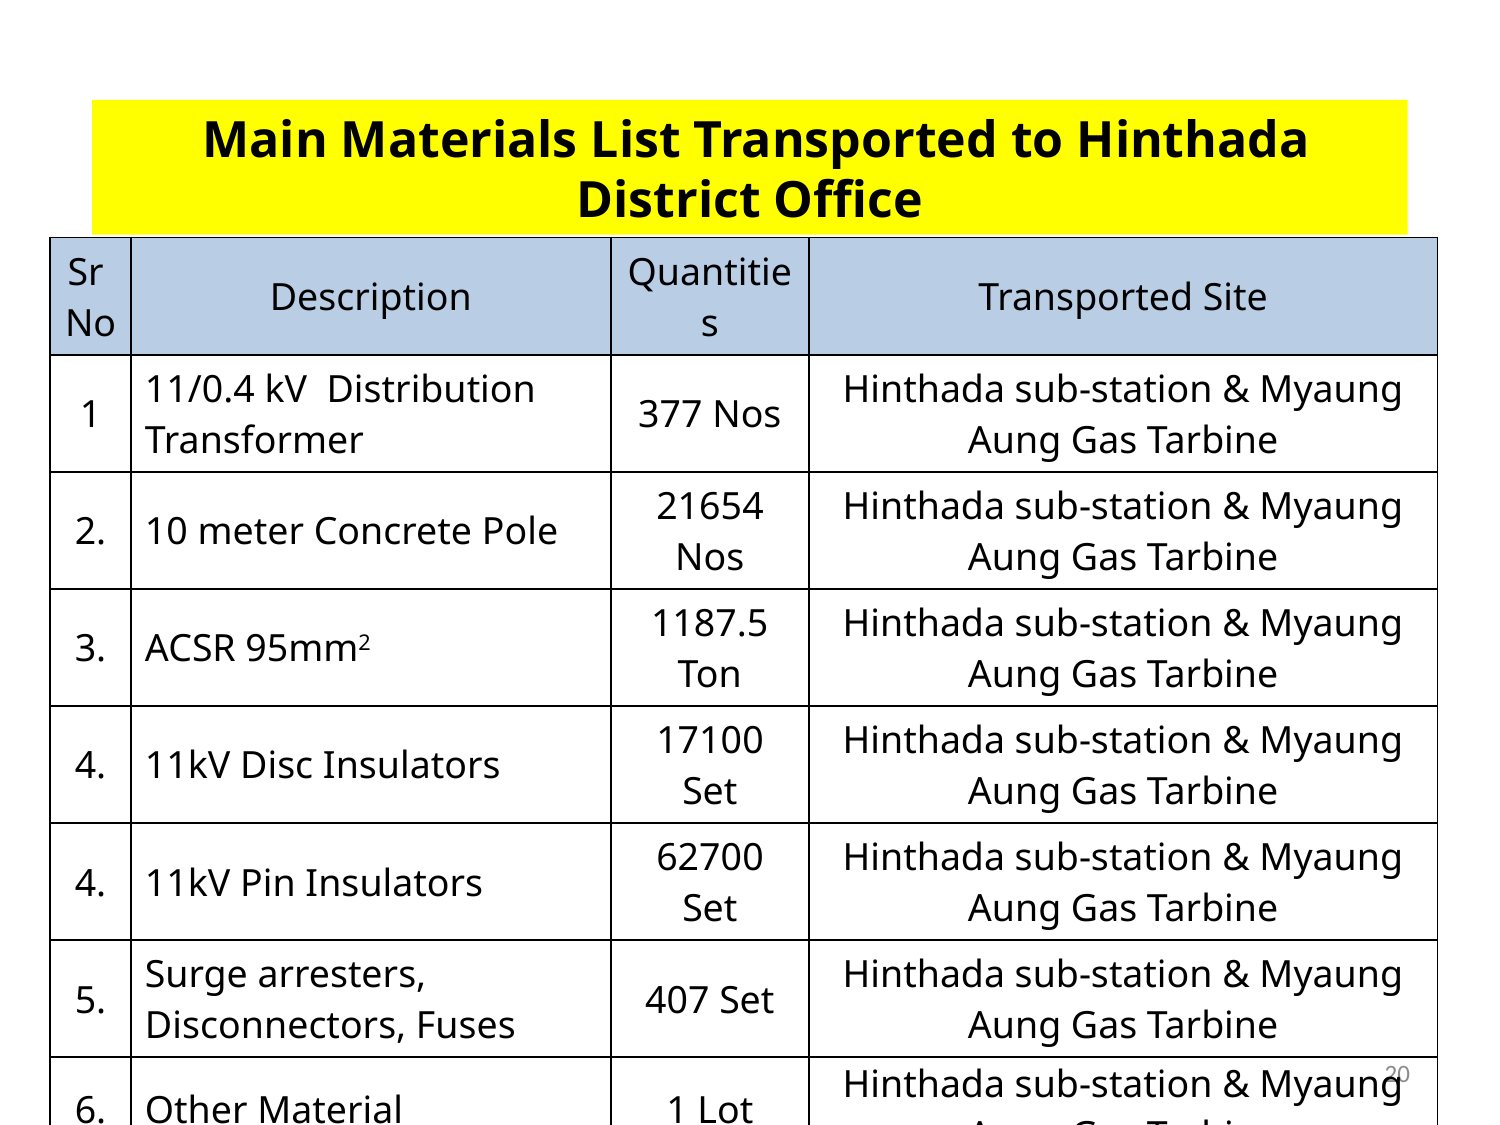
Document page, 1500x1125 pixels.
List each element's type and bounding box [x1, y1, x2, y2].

table_header [612, 238, 808, 354]
table_cell [810, 356, 1437, 471]
table_cell [51, 707, 130, 822]
table_cell [51, 590, 130, 705]
table_cell [612, 473, 808, 588]
table_cell [132, 707, 610, 822]
slide_number [1074, 1042, 1425, 1103]
table_cell [612, 824, 808, 939]
table_cell [132, 824, 610, 939]
table_header [51, 238, 130, 354]
table_cell [51, 473, 130, 588]
table_cell [132, 941, 610, 1056]
table_cell [810, 1058, 1437, 1125]
table_cell [51, 1058, 130, 1125]
table_cell [132, 590, 610, 705]
table_cell [810, 590, 1437, 705]
table_cell [132, 473, 610, 588]
table_cell [132, 1058, 610, 1125]
table_cell [810, 473, 1437, 588]
text_box [92, 99, 1408, 235]
table_cell [51, 824, 130, 939]
table_cell [51, 941, 130, 1056]
table_cell [612, 941, 808, 1056]
table_header [810, 238, 1437, 354]
table_cell [612, 1058, 808, 1125]
table_cell [810, 824, 1437, 939]
table_header [132, 238, 610, 354]
table_cell [51, 356, 130, 471]
table_cell [810, 707, 1437, 822]
table_cell [810, 941, 1437, 1056]
table_cell [132, 356, 610, 471]
table_cell [612, 356, 808, 471]
table_cell [612, 707, 808, 822]
table_cell [612, 590, 808, 705]
